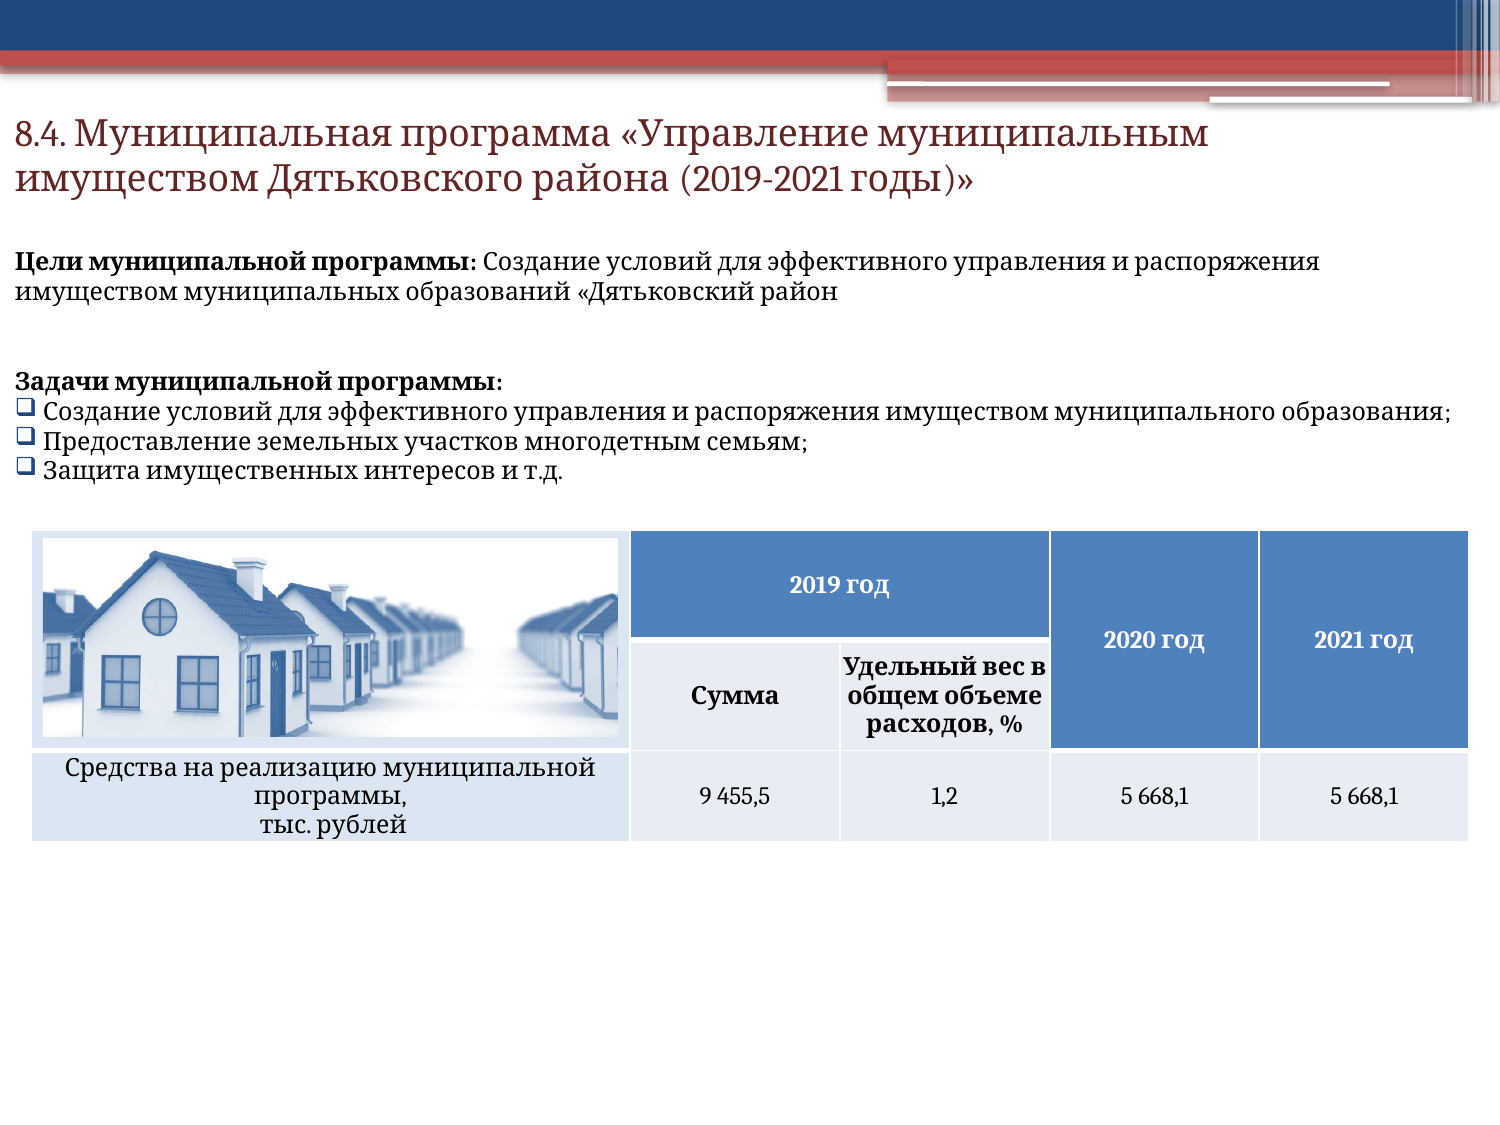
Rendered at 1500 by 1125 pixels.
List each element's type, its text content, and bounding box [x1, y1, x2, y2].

table_header 2019 год [631, 531, 1049, 637]
text_box Цели муниципальной программы: Создание условий для эффективного управления и распоряжения имуществом муниципальных образований «Дятьковский район Задачи муниципальной программы: Создание условий для эффективного управления и распоряжения имуществом муниципального образования; Предоставление земельных участков многодетным семьям; Защита имущественных интересов и т.д. [0, 208, 1500, 523]
table_cell Удельный вес в общем объеме расходов, % [841, 643, 1049, 750]
table_cell 5 668,1 [1260, 753, 1468, 841]
table_header 2020 год [1051, 531, 1258, 748]
table_cell Средства на реализацию муниципальной программы, тыс. рублей [32, 753, 629, 841]
table_header 2021 год [1260, 531, 1468, 748]
text_box 8.4. Муниципальная программа «Управление муниципальным имуществом Дятьковского района (2019-2021 годы)» [0, 101, 1341, 207]
table_cell 5 668,1 [1051, 753, 1258, 841]
table_cell Сумма [631, 643, 839, 750]
table_cell 1,2 [841, 751, 1049, 841]
table_cell 9 455,5 [631, 751, 839, 841]
picture [42, 538, 618, 737]
table_header [32, 531, 629, 748]
